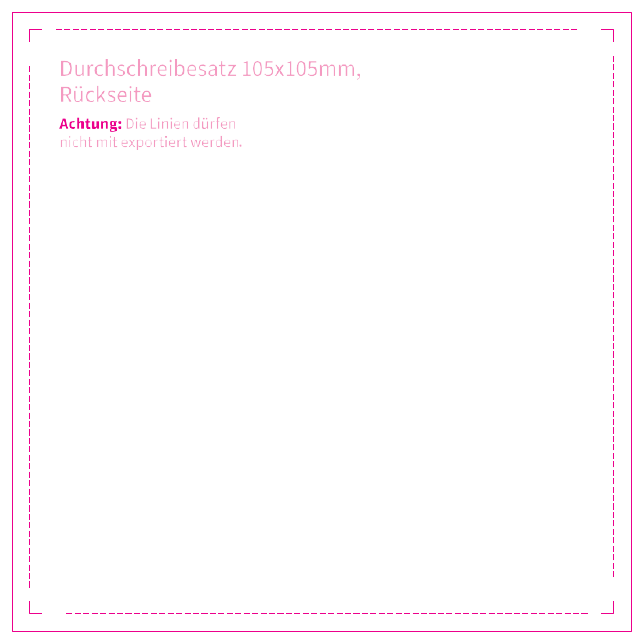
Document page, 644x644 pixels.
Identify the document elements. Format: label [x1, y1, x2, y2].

text_box [11, 11, 633, 633]
